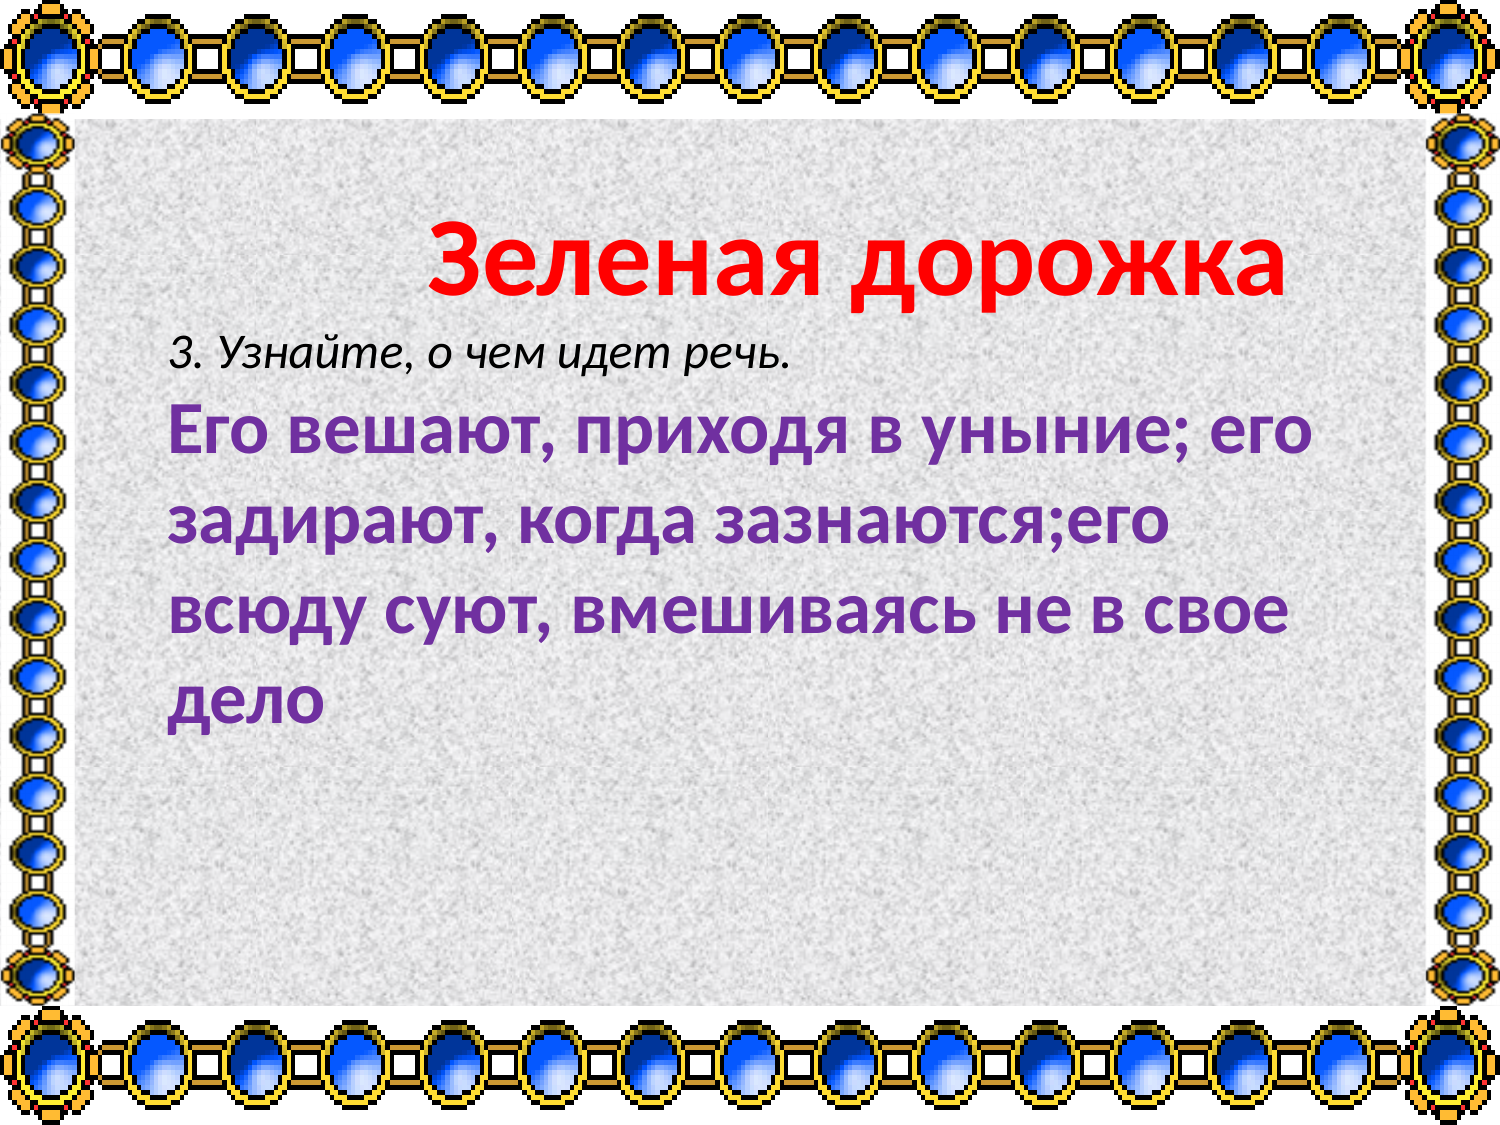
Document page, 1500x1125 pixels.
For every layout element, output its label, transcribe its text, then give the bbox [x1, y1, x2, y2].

text_box Зеленая дорожка 3. Узнайте, о чем идет речь. Его вешают, приходя в уныние; его задирают, когда зазнаются;его всюду суют, вмешиваясь не в свое дело [152, 175, 1336, 746]
picture [0, 0, 1500, 1005]
picture [0, 1006, 1500, 1125]
